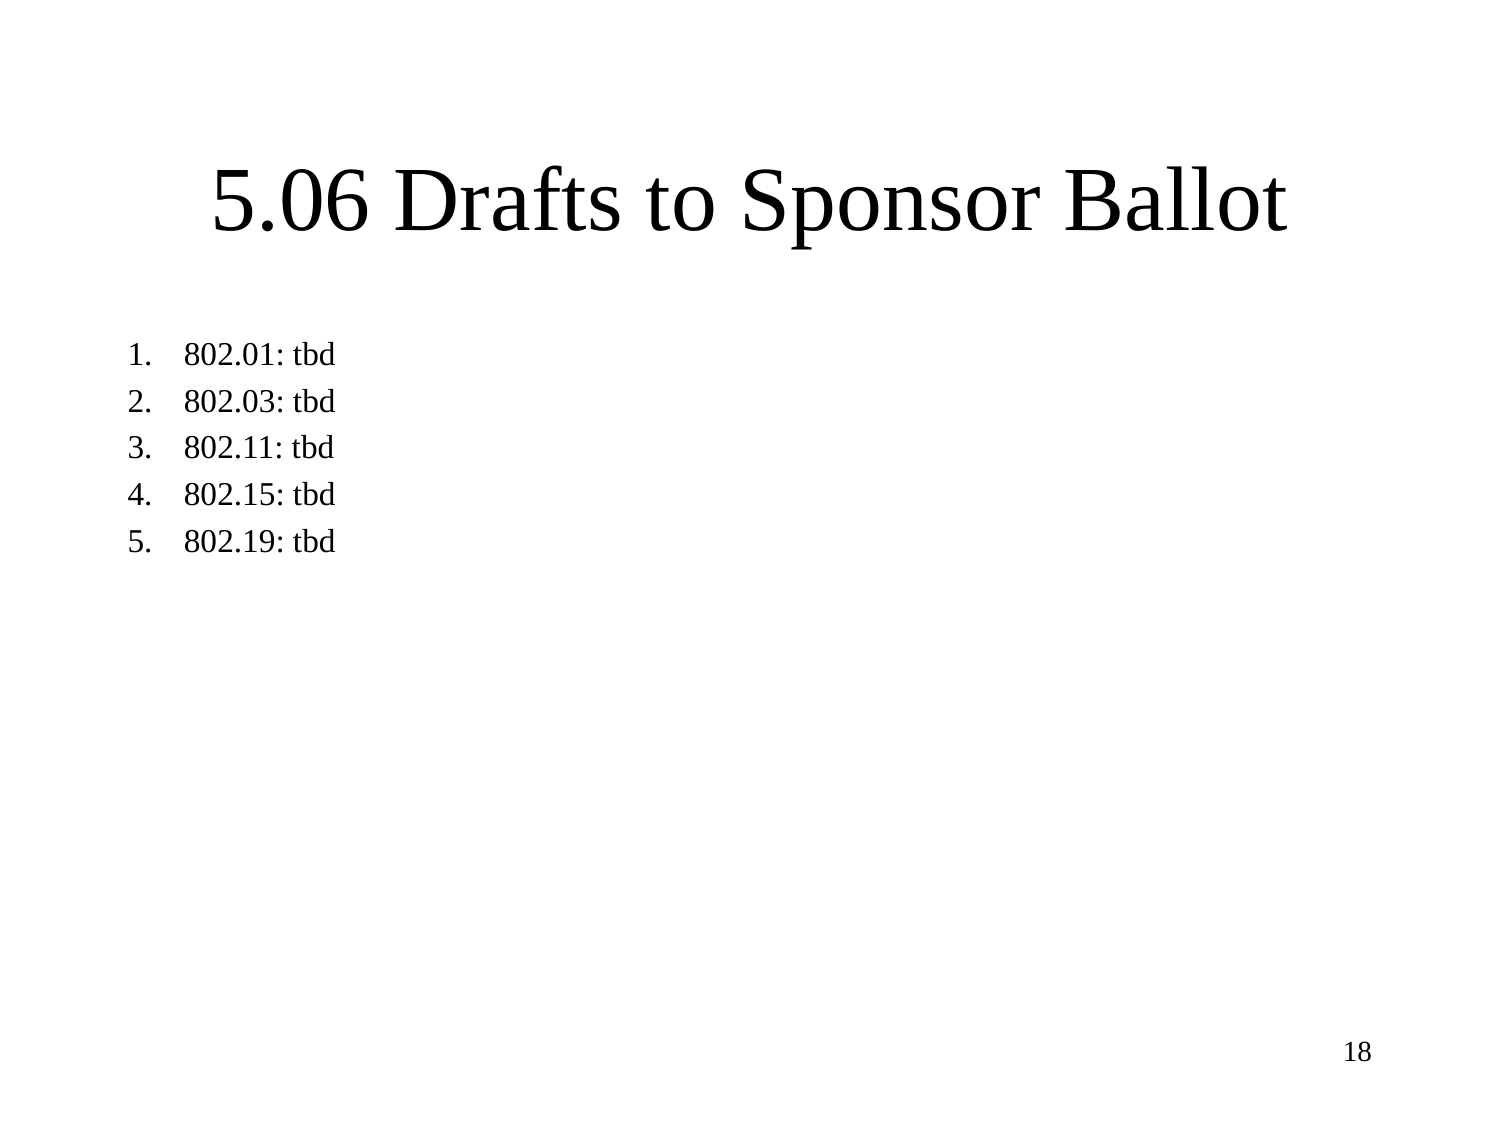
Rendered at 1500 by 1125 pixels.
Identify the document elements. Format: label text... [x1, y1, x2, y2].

title 5.06 Drafts to Sponsor Ballot [112, 99, 1388, 288]
slide_number 18 [1074, 1024, 1388, 1101]
list 802.01: tbd 802.03: tbd 802.11: tbd 802.15: tbd 802.19: tbd [112, 324, 1388, 1001]
